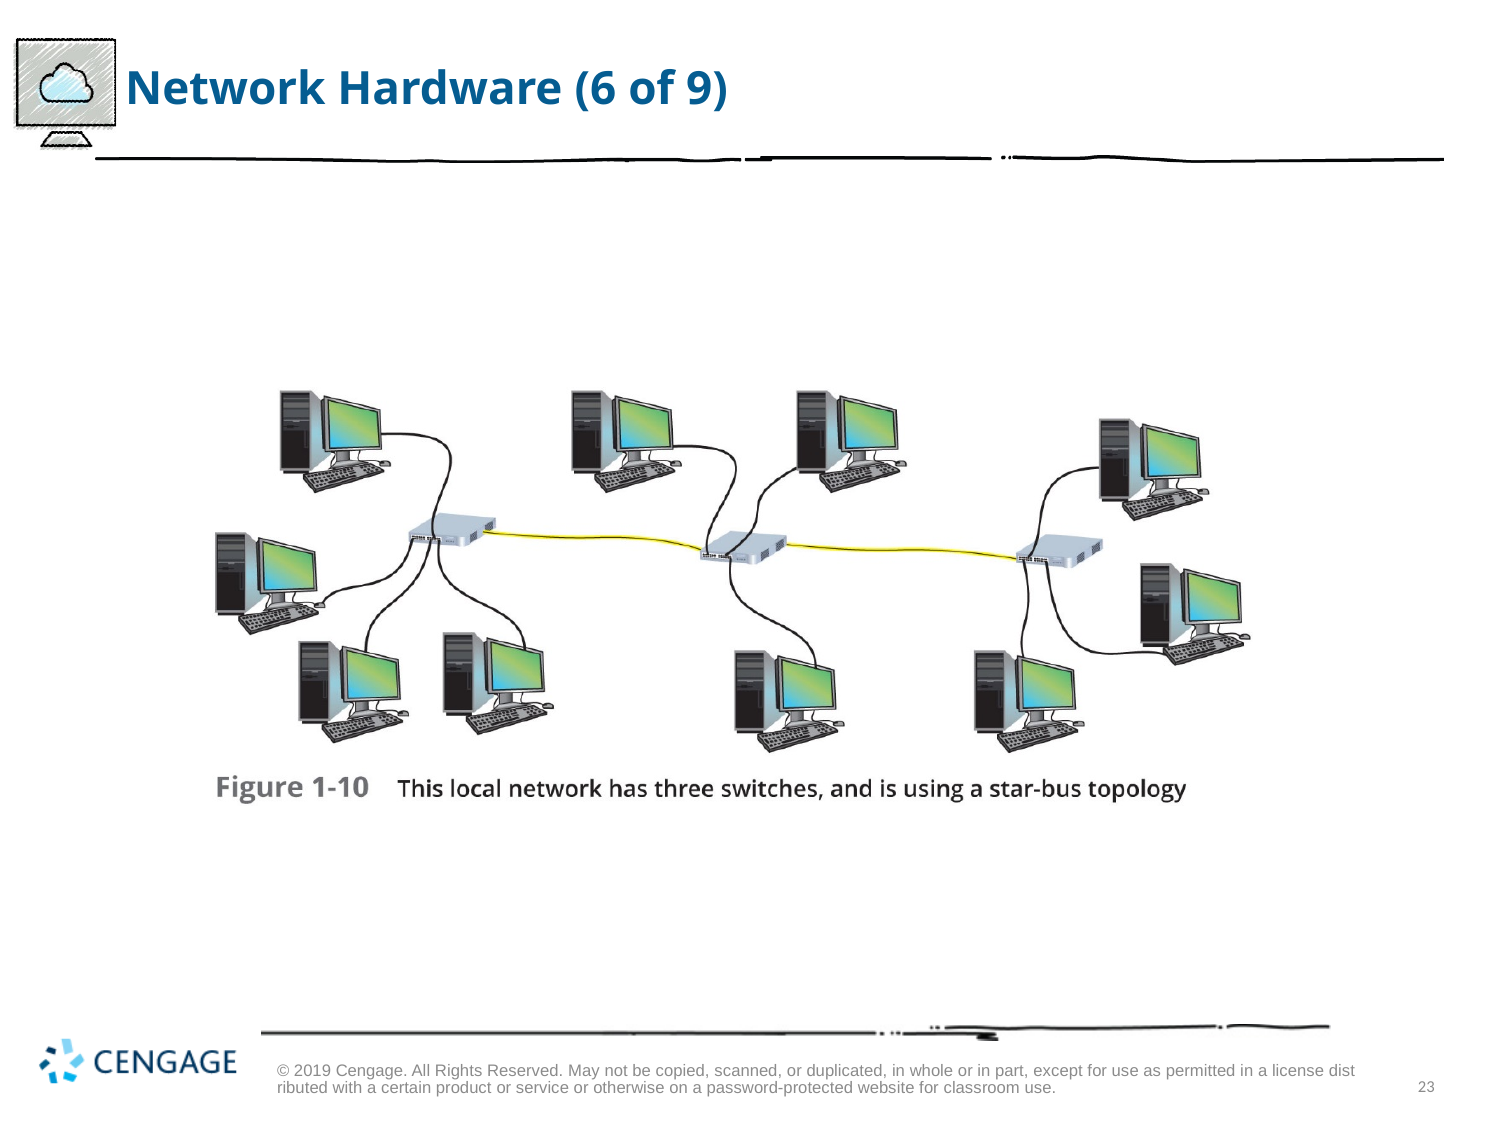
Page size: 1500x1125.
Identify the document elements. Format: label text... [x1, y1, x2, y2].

picture [261, 1024, 1331, 1041]
footer © 2019 Cengage. All Rights Reserved. May not be copied, scanned, or duplicated, in whole or in part, except for use as permitted in a license distributed with a certain product or service or otherwise on a password-protected website for classroom use. [262, 1050, 1375, 1091]
picture [13, 36, 117, 151]
picture [95, 155, 1444, 163]
picture [19, 1025, 249, 1096]
picture [212, 387, 1253, 806]
title Network Hardware (6 of 9) [125, 66, 1442, 116]
